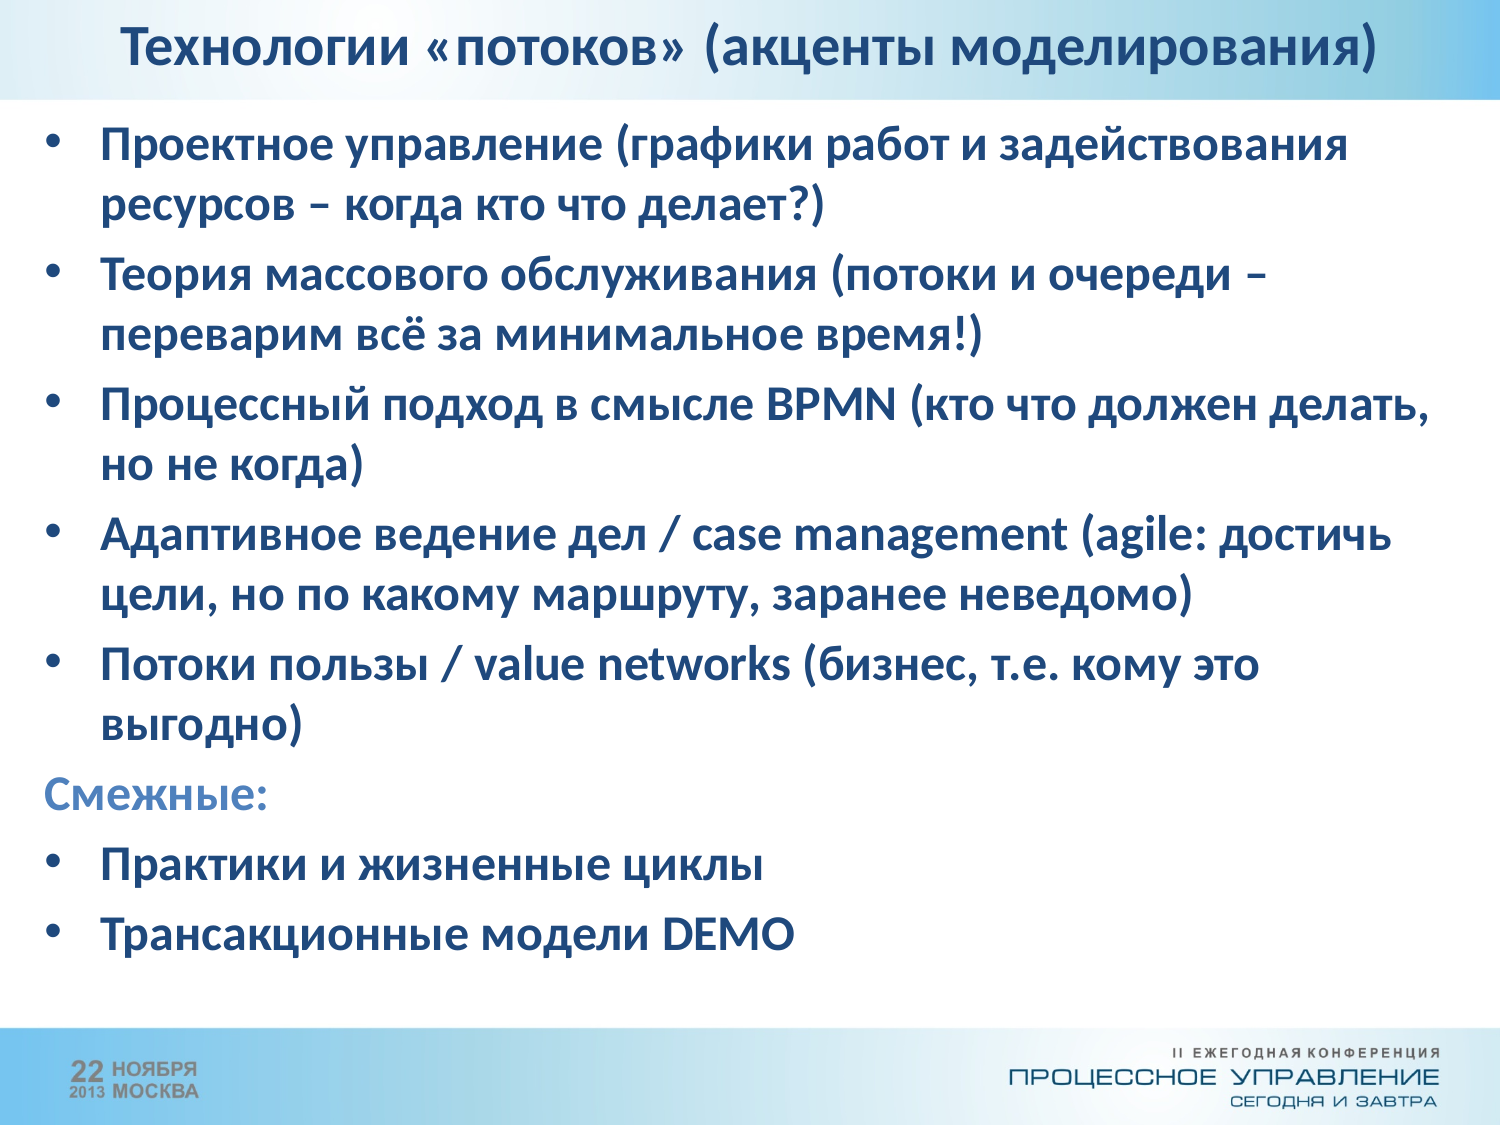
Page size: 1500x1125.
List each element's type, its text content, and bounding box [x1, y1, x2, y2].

picture [0, 0, 1500, 1125]
list Проектное управление (графики работ и задействования ресурсов – когда кто что делает?) Теория массового обслуживания (потоки и очереди – переварим всё за минимальное время!) Процессный подход в смысле BPMN (кто что должен делать, но не когда) Адаптивное ведение дел / case management (agile: достичь цели, но по какому маршруту, заранее неведомо) Потоки пользы / value networks (бизнес, т.е. кому это выгодно) Смежные: Практики и жизненные циклы Трансакционные модели DEMO [29, 103, 1471, 1000]
list Технологии «потоков» (акценты моделирования) [29, 0, 1471, 100]
